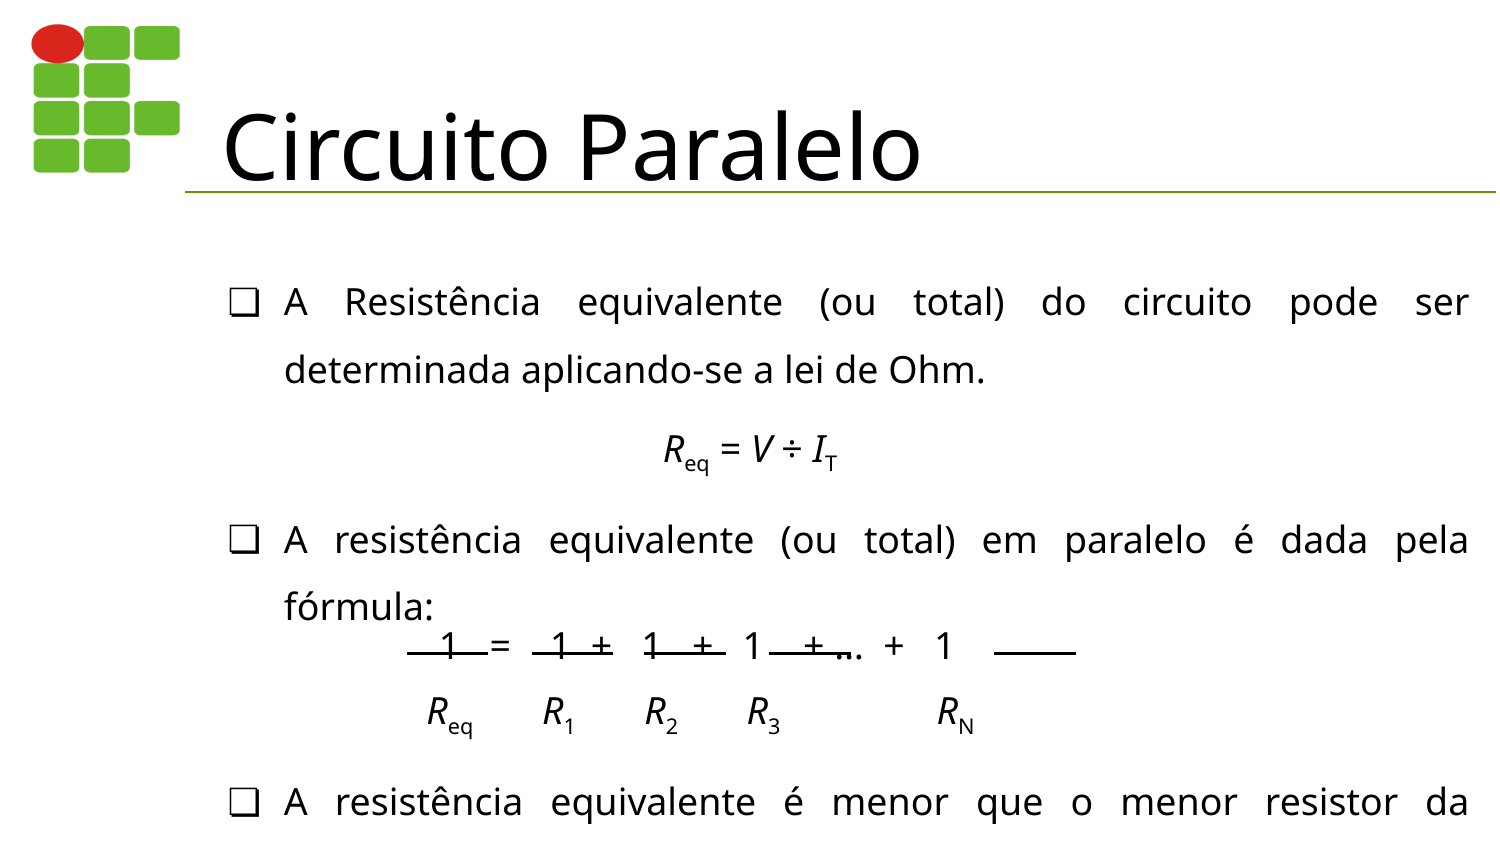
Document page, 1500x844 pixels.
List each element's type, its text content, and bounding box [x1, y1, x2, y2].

list 1 = 1 + 1 + 1 + … + 1 [423, 591, 1093, 654]
title Circuito Paralelo [206, 26, 1468, 207]
list Req R1 R2 R3 RN [411, 654, 1093, 728]
list A resistência equivalente (ou total) em paralelo é dada pela fórmula: [193, 485, 1486, 559]
picture [29, 23, 182, 174]
list Req = V ÷ IT [603, 391, 897, 466]
list A Resistência equivalente (ou total) do circuito pode ser determinada aplicando-se a lei de Ohm. [193, 248, 1486, 387]
list A resistência equivalente é menor que o menor resistor da associação. [193, 748, 1486, 822]
